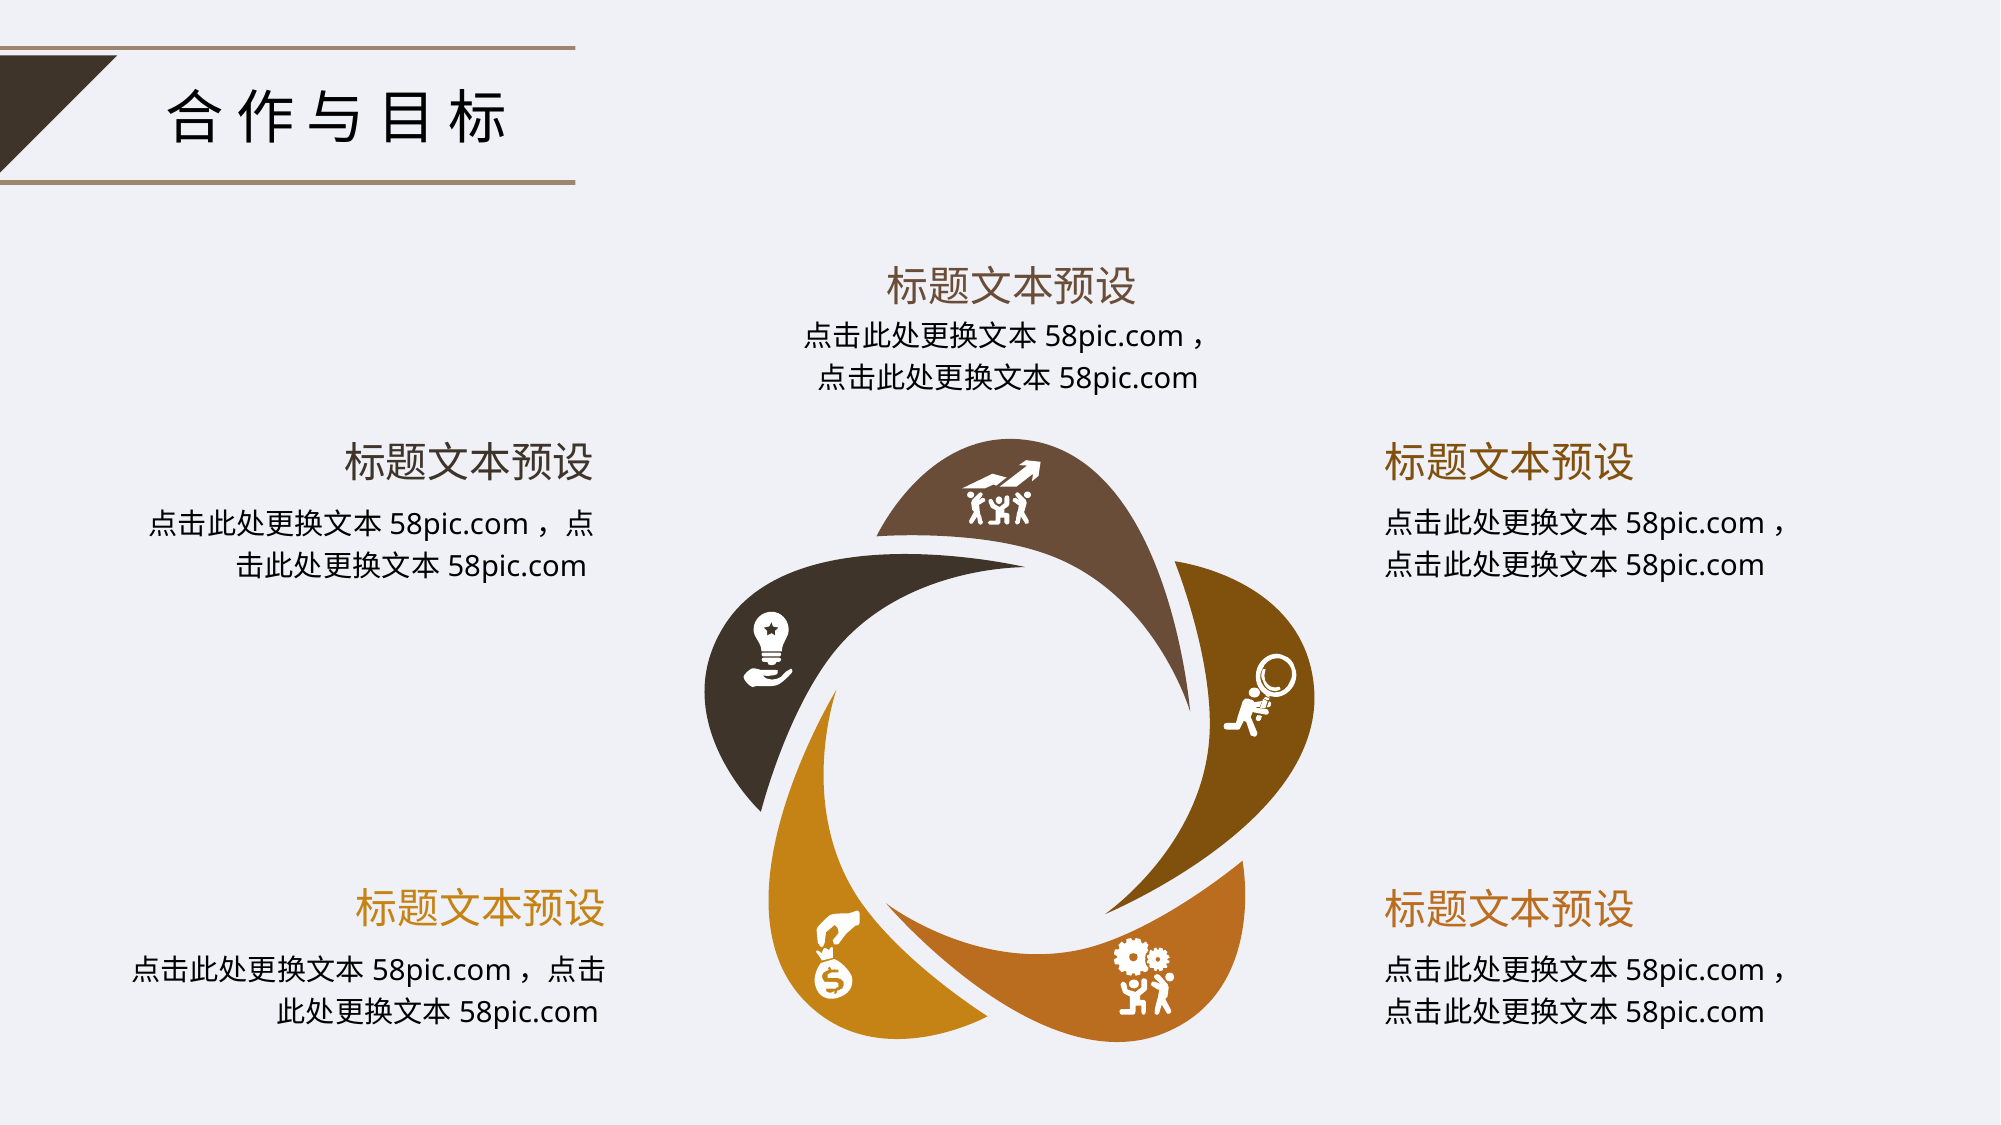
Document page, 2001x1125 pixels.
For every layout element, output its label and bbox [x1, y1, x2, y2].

text_box [124, 259, 1821, 1086]
text_box [0, 48, 576, 183]
